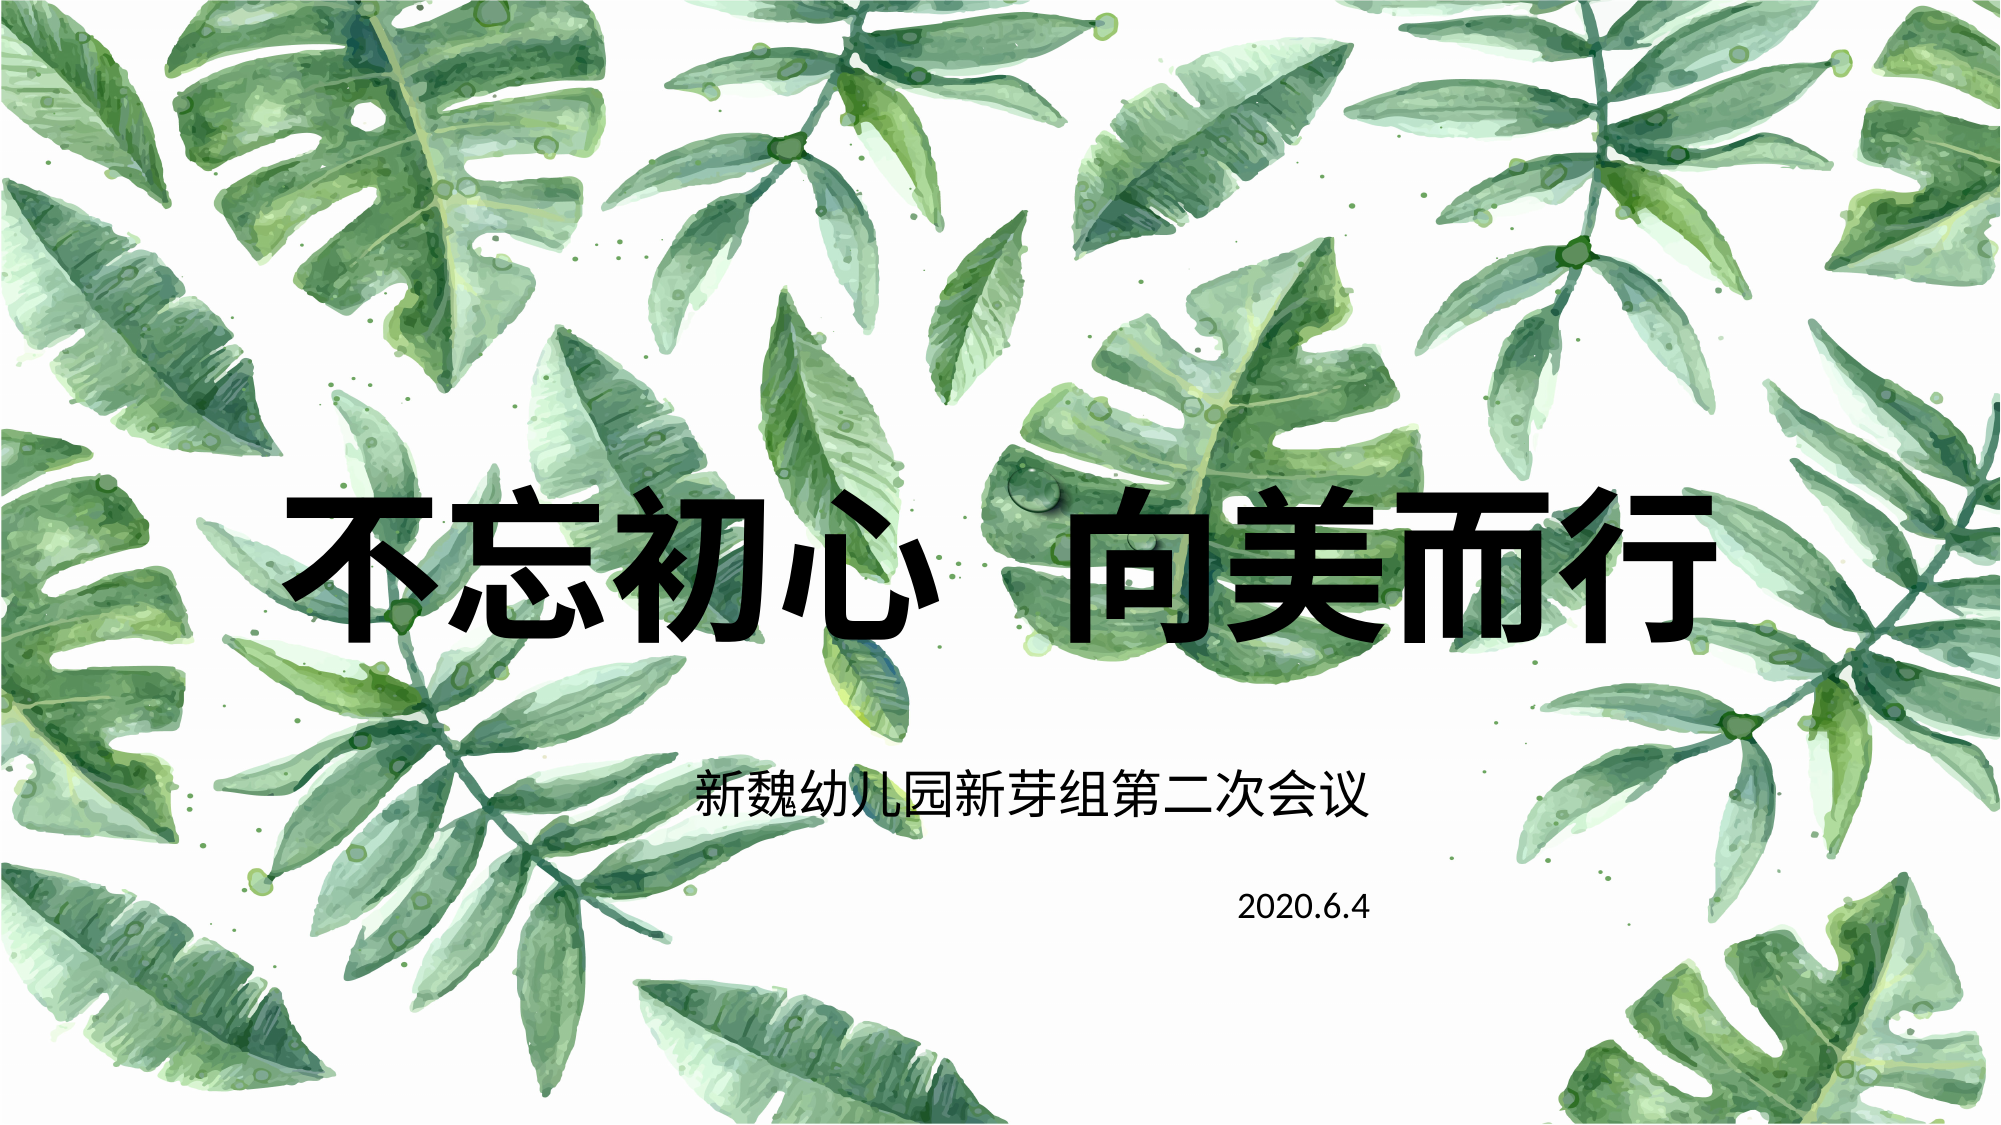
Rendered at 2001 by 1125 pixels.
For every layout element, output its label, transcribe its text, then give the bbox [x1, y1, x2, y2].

text_box 2020.6.4 [1007, 873, 1385, 933]
picture [0, 0, 2001, 1125]
text_box 不忘初心 向美而行 [237, 454, 1763, 669]
text_box 新魏幼儿园新芽组第二次会议 [615, 753, 1385, 831]
